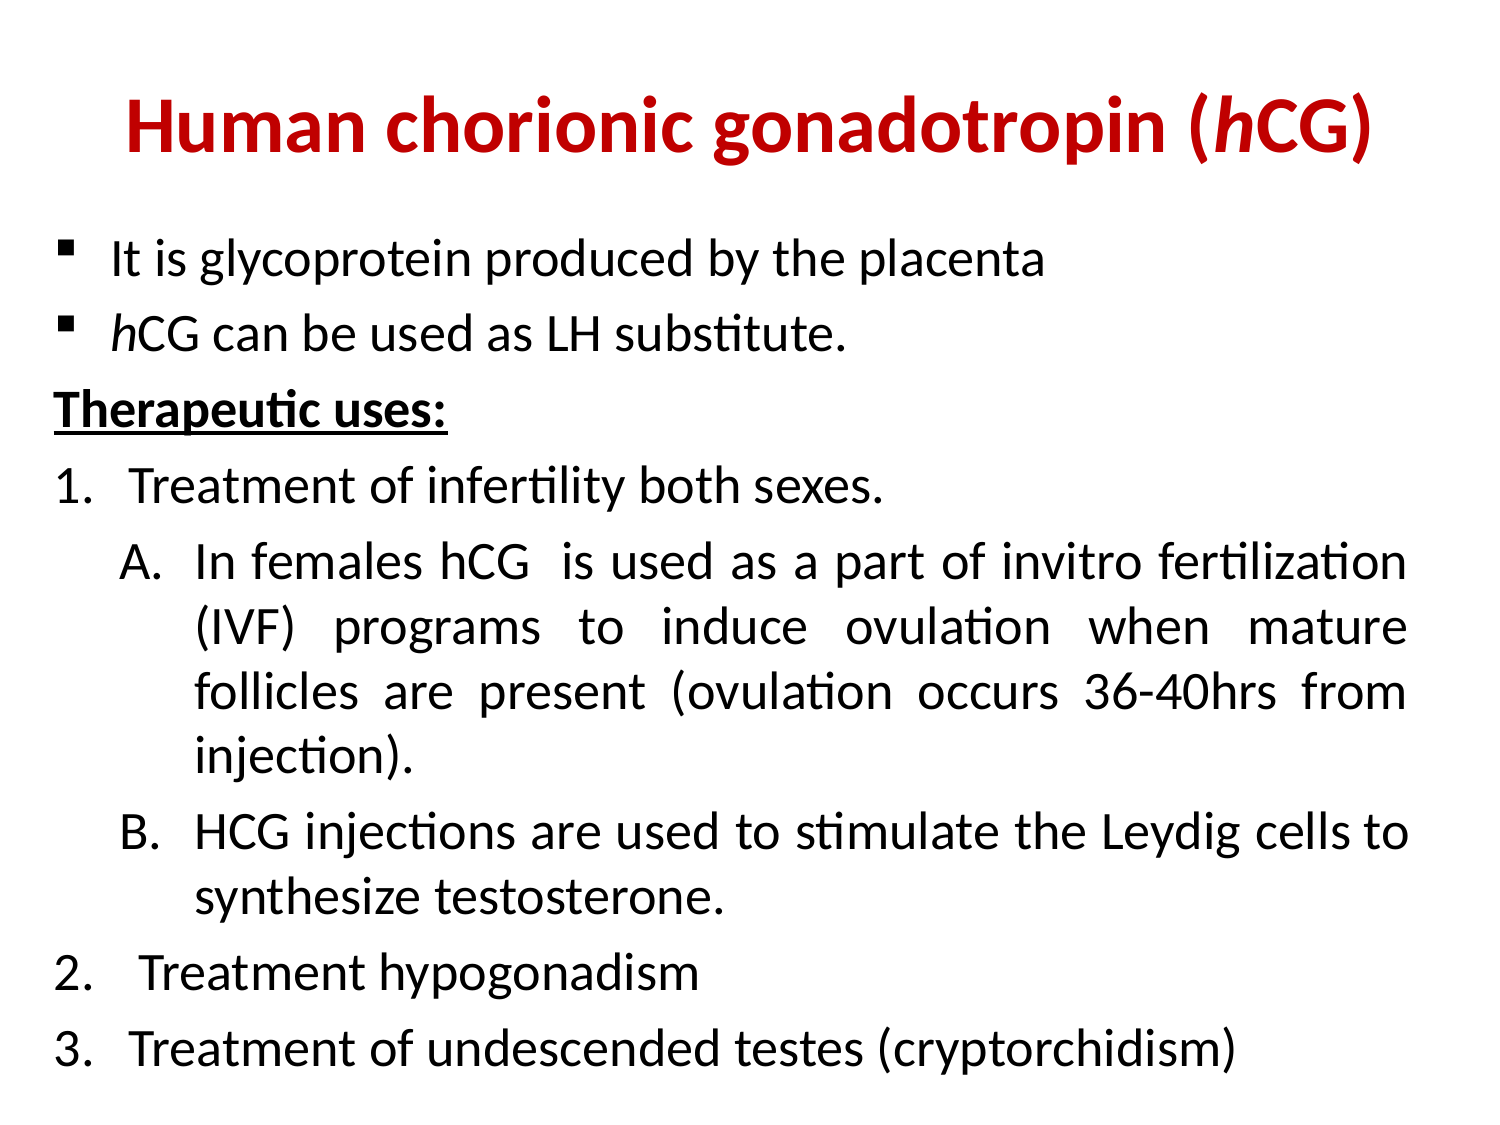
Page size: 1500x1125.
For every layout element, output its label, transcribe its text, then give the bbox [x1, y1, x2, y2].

title Human chorionic gonadotropin (hCG) [75, 26, 1425, 214]
list It is glycoprotein produced by the placenta hCG can be used as LH substitute. Therapeutic uses: Treatment of infertility both sexes. In females hCG is used as a part of invitro fertilization (IVF) programs to induce ovulation when mature follicles are present (ovulation occurs 36-40hrs from injection). HCG injections are used to stimulate the Leydig cells to synthesize testosterone. Treatment hypogonadism Treatment of undescended testes (cryptorchidism) [38, 214, 1425, 1009]
